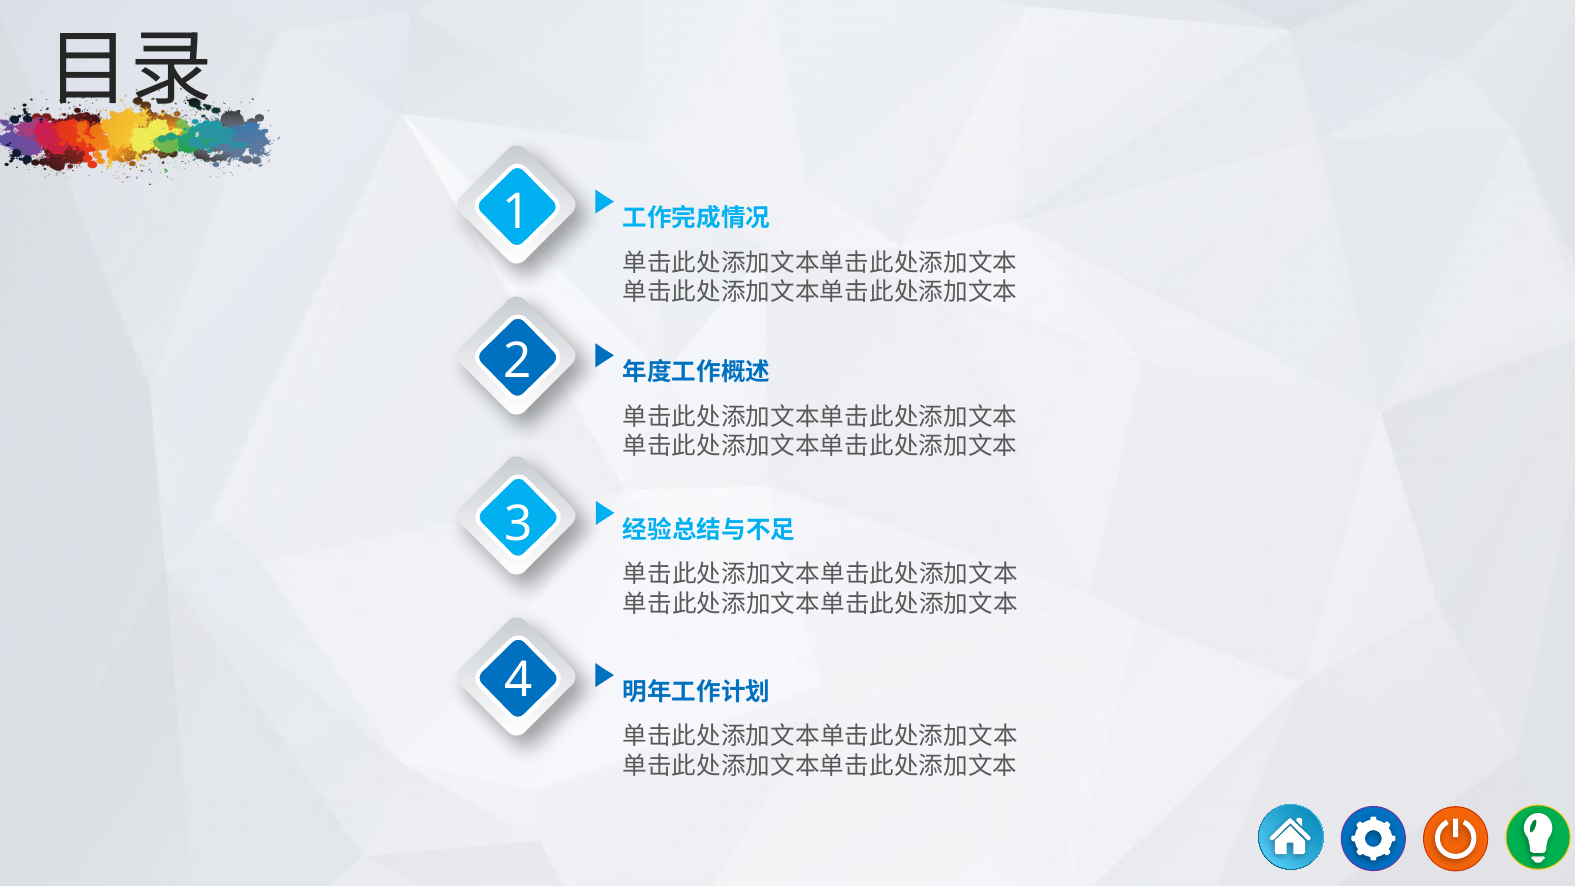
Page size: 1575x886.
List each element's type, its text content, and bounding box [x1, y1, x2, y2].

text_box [595, 333, 1095, 489]
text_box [1340, 805, 1407, 872]
picture [0, 0, 1575, 886]
text_box 目录 [33, 7, 228, 81]
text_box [443, 442, 590, 589]
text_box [1258, 804, 1324, 870]
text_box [1505, 804, 1571, 870]
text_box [1422, 805, 1489, 872]
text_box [595, 491, 1096, 653]
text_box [595, 179, 1095, 333]
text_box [443, 131, 590, 278]
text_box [443, 603, 590, 750]
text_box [443, 282, 590, 429]
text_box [595, 653, 1095, 821]
